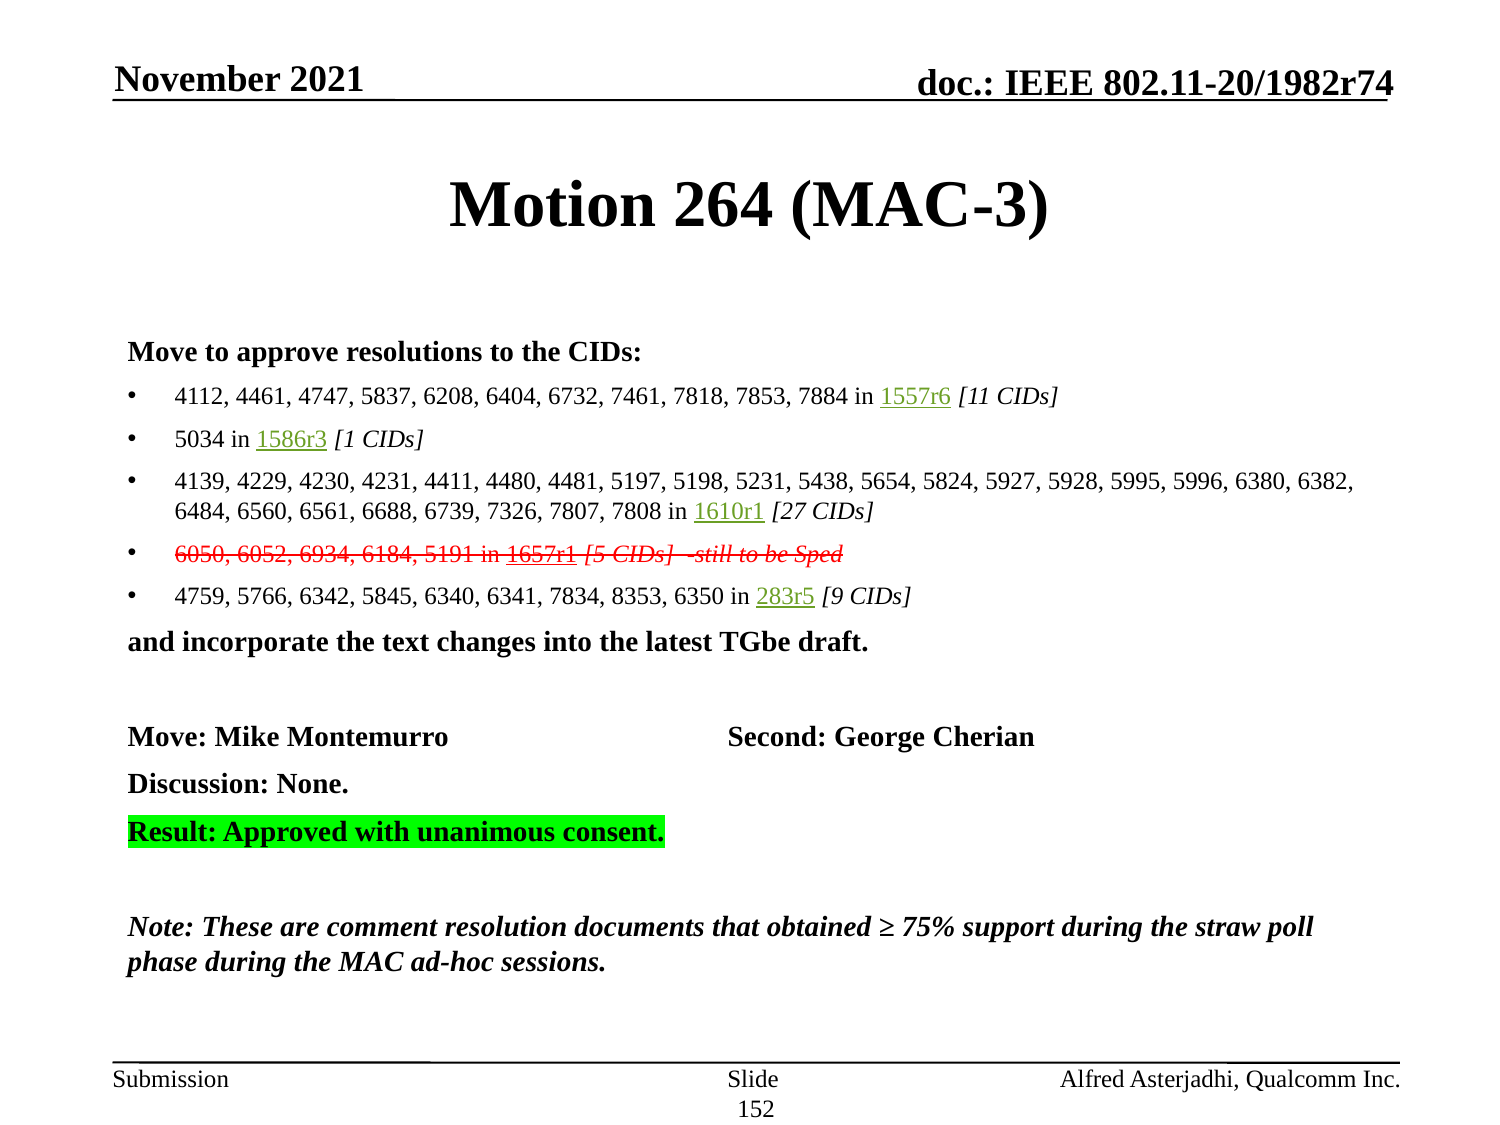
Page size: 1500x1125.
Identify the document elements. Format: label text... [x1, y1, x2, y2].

slide_number Slide 152 [712, 1061, 800, 1123]
footer Alfred Asterjadhi, Qualcomm Inc. [878, 1061, 1402, 1093]
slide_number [114, 54, 423, 100]
list Move to approve resolutions to the CIDs: 4112, 4461, 4747, 5837, 6208, 6404, 6732, 7461, 7818, 7853, 7884 in 1557r6 [11 CIDs] 5034 in 1586r3 [1 CIDs] 4139, 4229, 4230, 4231, 4411, 4480, 4481, 5197, 5198, 5231, 5438, 5654, 5824, 5927, 5928, 5995, 5996, 6380, 6382, 6484, 6560, 6561, 6688, 6739, 7326, 7807, 7808 in 1610r1 [27 CIDs] 6050, 6052, 6934, 6184, 5191 in 1657r1 [5 CIDs] -still to be Sped 4759, 5766, 6342, 5845, 6340, 6341, 7834, 8353, 6350 in 283r5 [9 CIDs] and incorporate the text changes into the latest TGbe draft. Move: Mike Montemurro Second: George Cherian Discussion: None. Result: Approved with unanimous consent. Note: These are comment resolution documents that obtained ≥ 75% support during the straw poll phase during the MAC ad-hoc sessions. [112, 324, 1388, 1063]
title Motion 264 (MAC-3) [112, 112, 1388, 288]
